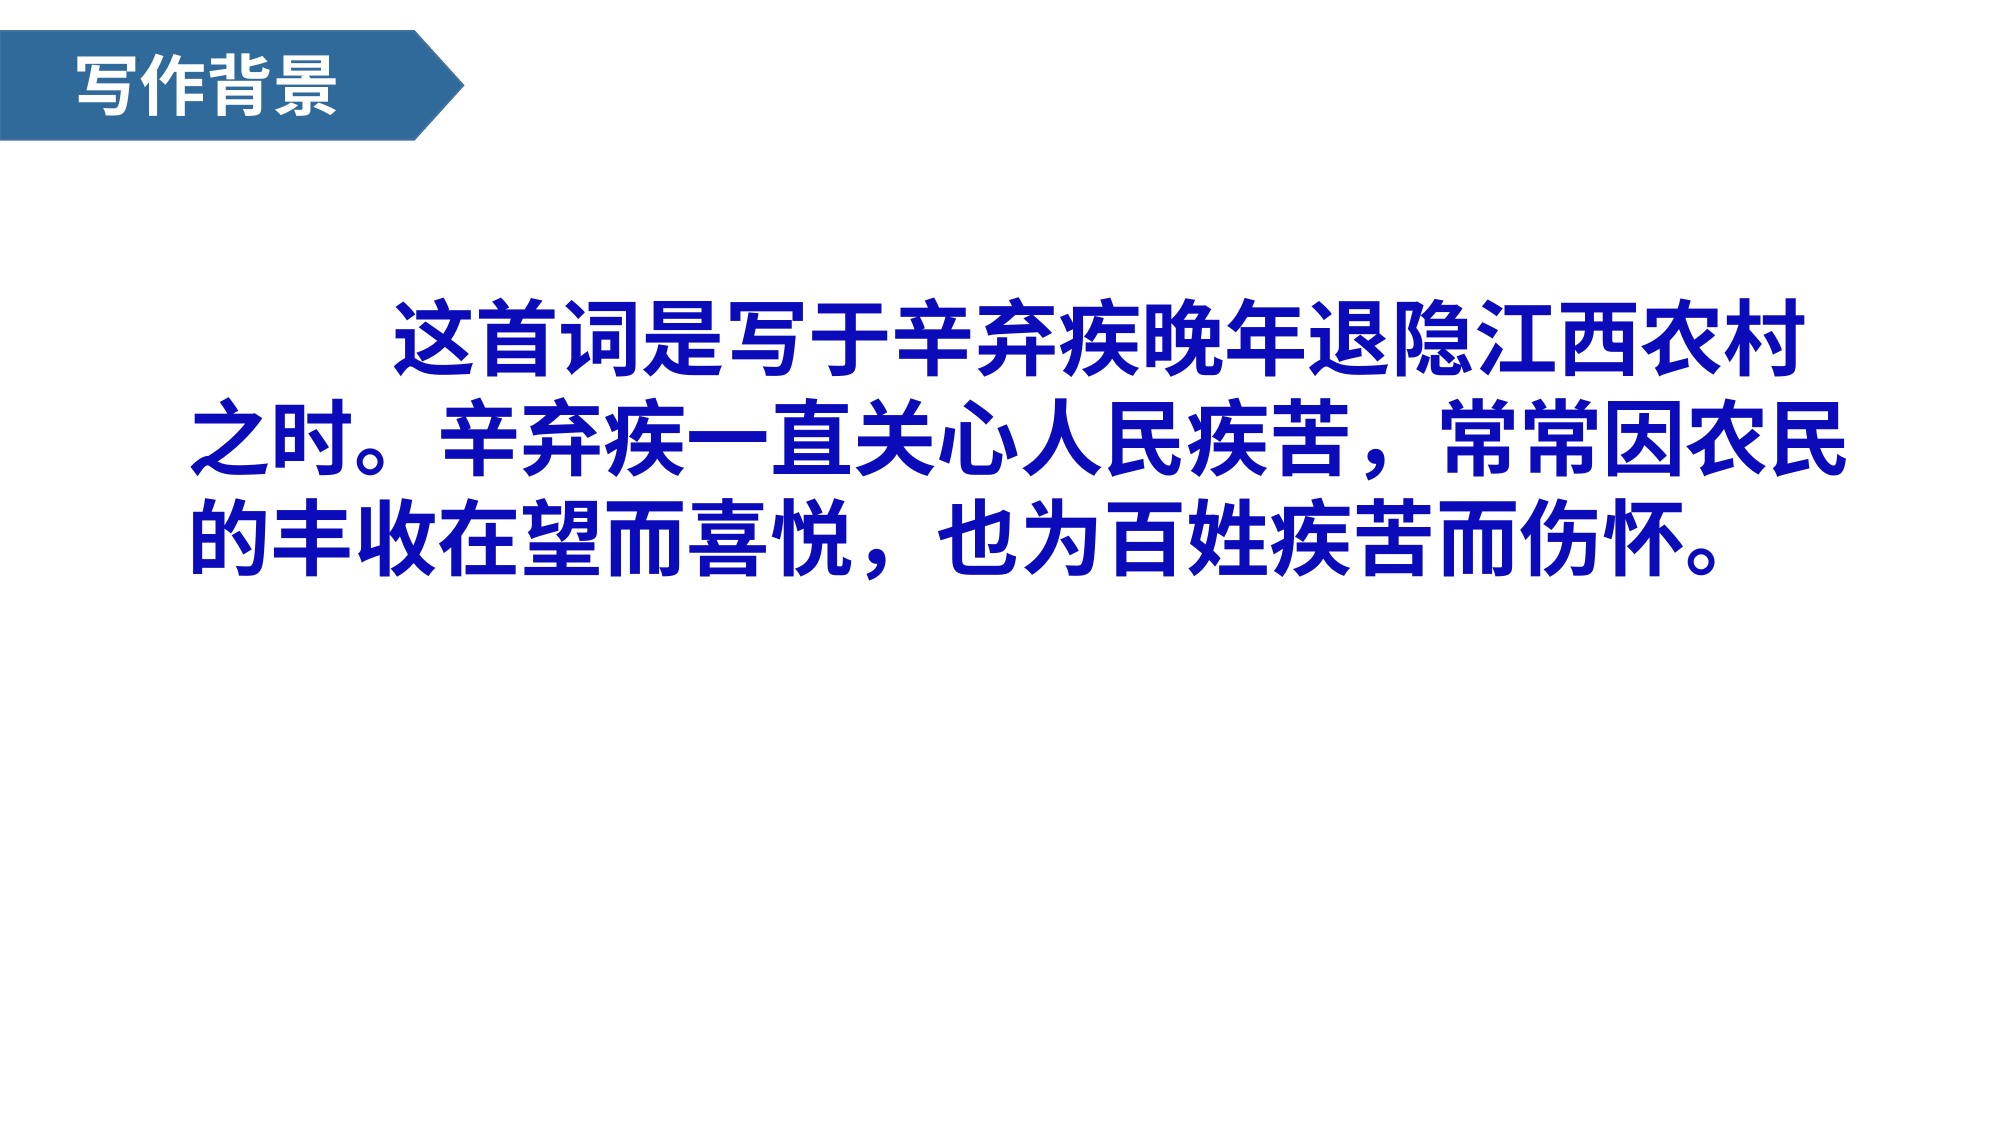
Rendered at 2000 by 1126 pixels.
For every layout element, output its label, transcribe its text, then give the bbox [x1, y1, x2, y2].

text_box 这首词是写于辛弃疾晚年退隐江西农村之时。辛弃疾一直关心人民疾苦，常常因农民的丰收在望而喜悦，也为百姓疾苦而伤怀。 [173, 279, 1874, 647]
text_box 写作背景 [0, 42, 414, 125]
